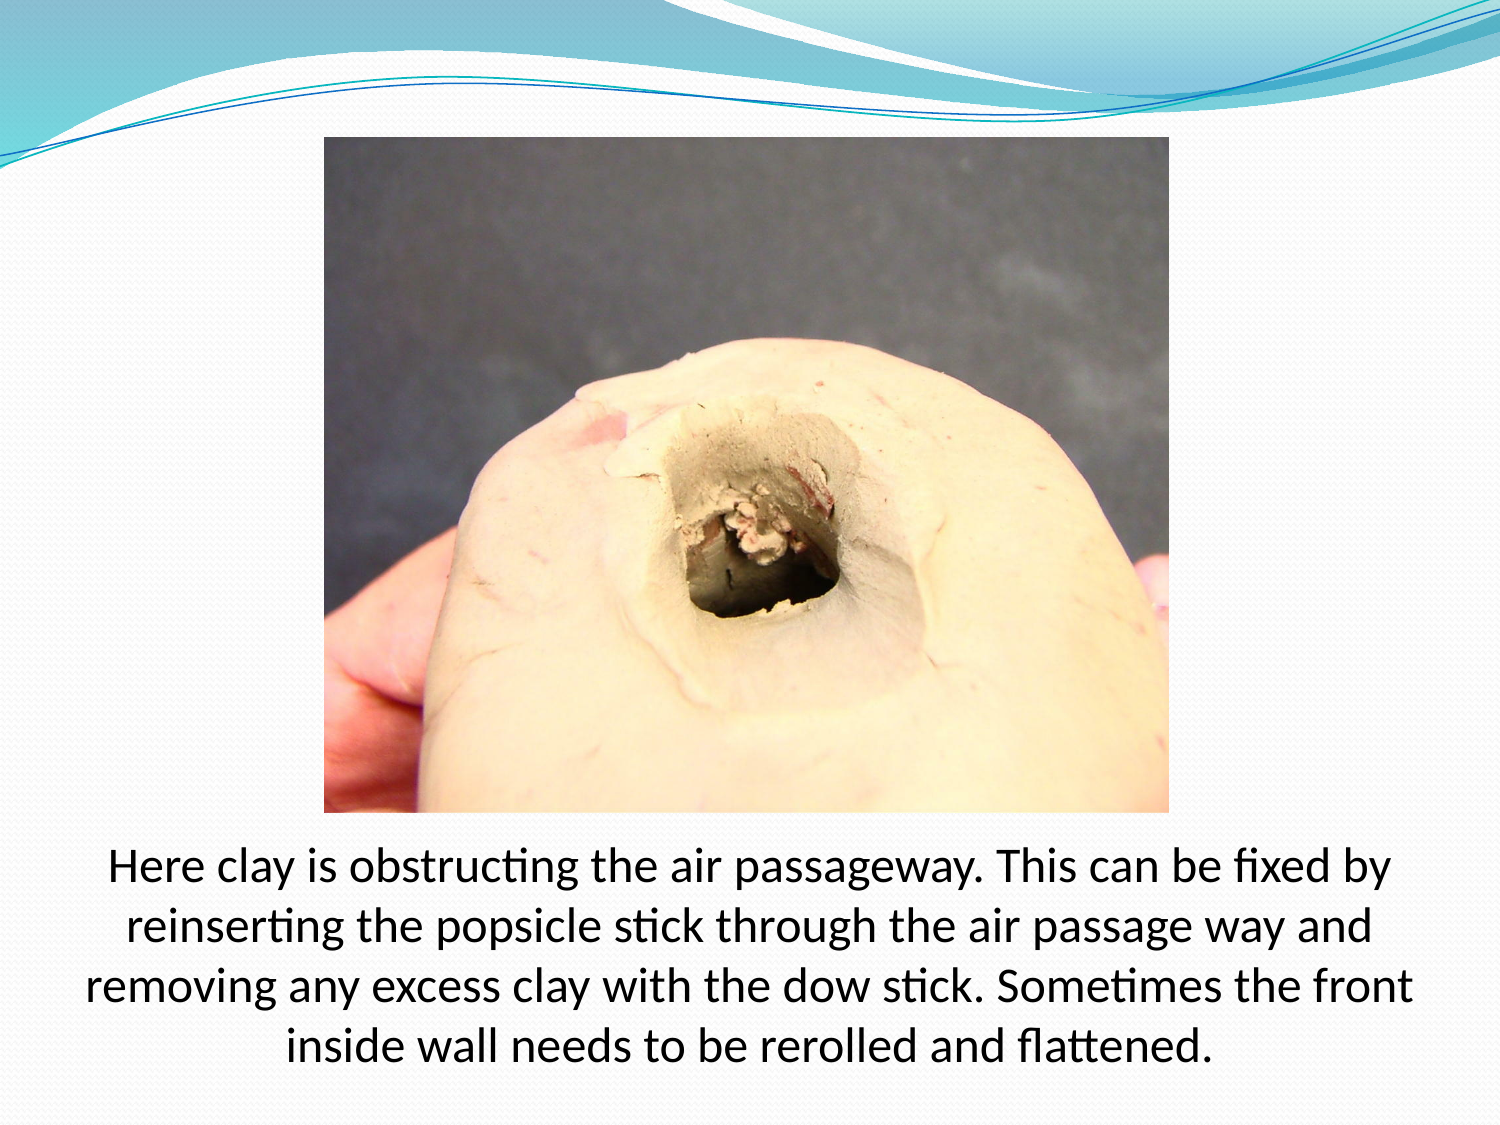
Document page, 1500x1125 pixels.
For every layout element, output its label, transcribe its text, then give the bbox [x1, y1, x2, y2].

text_box Here clay is obstructing the air passageway. This can be fixed by reinserting the popsicle stick through the air passage way and removing any excess clay with the dow stick. Sometimes the front inside wall needs to be rerolled and flattened. [37, 824, 1463, 1080]
picture [324, 137, 1169, 813]
